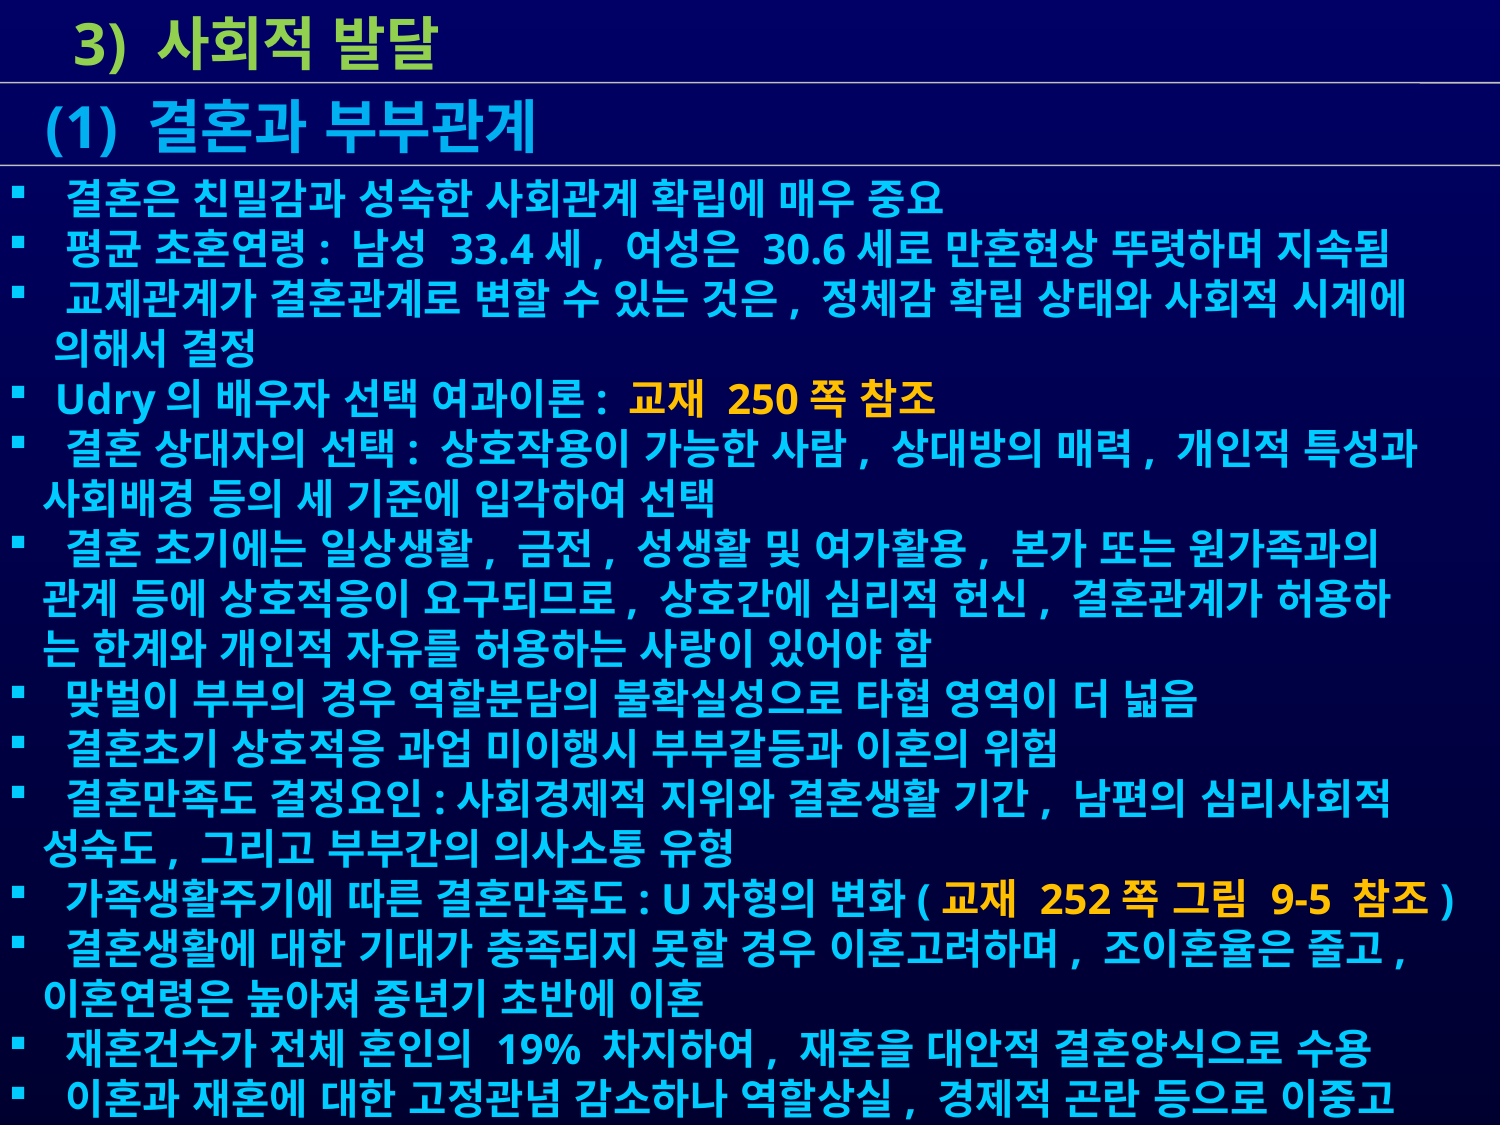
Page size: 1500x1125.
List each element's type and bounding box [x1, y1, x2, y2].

text_box [0, 0, 1500, 1125]
